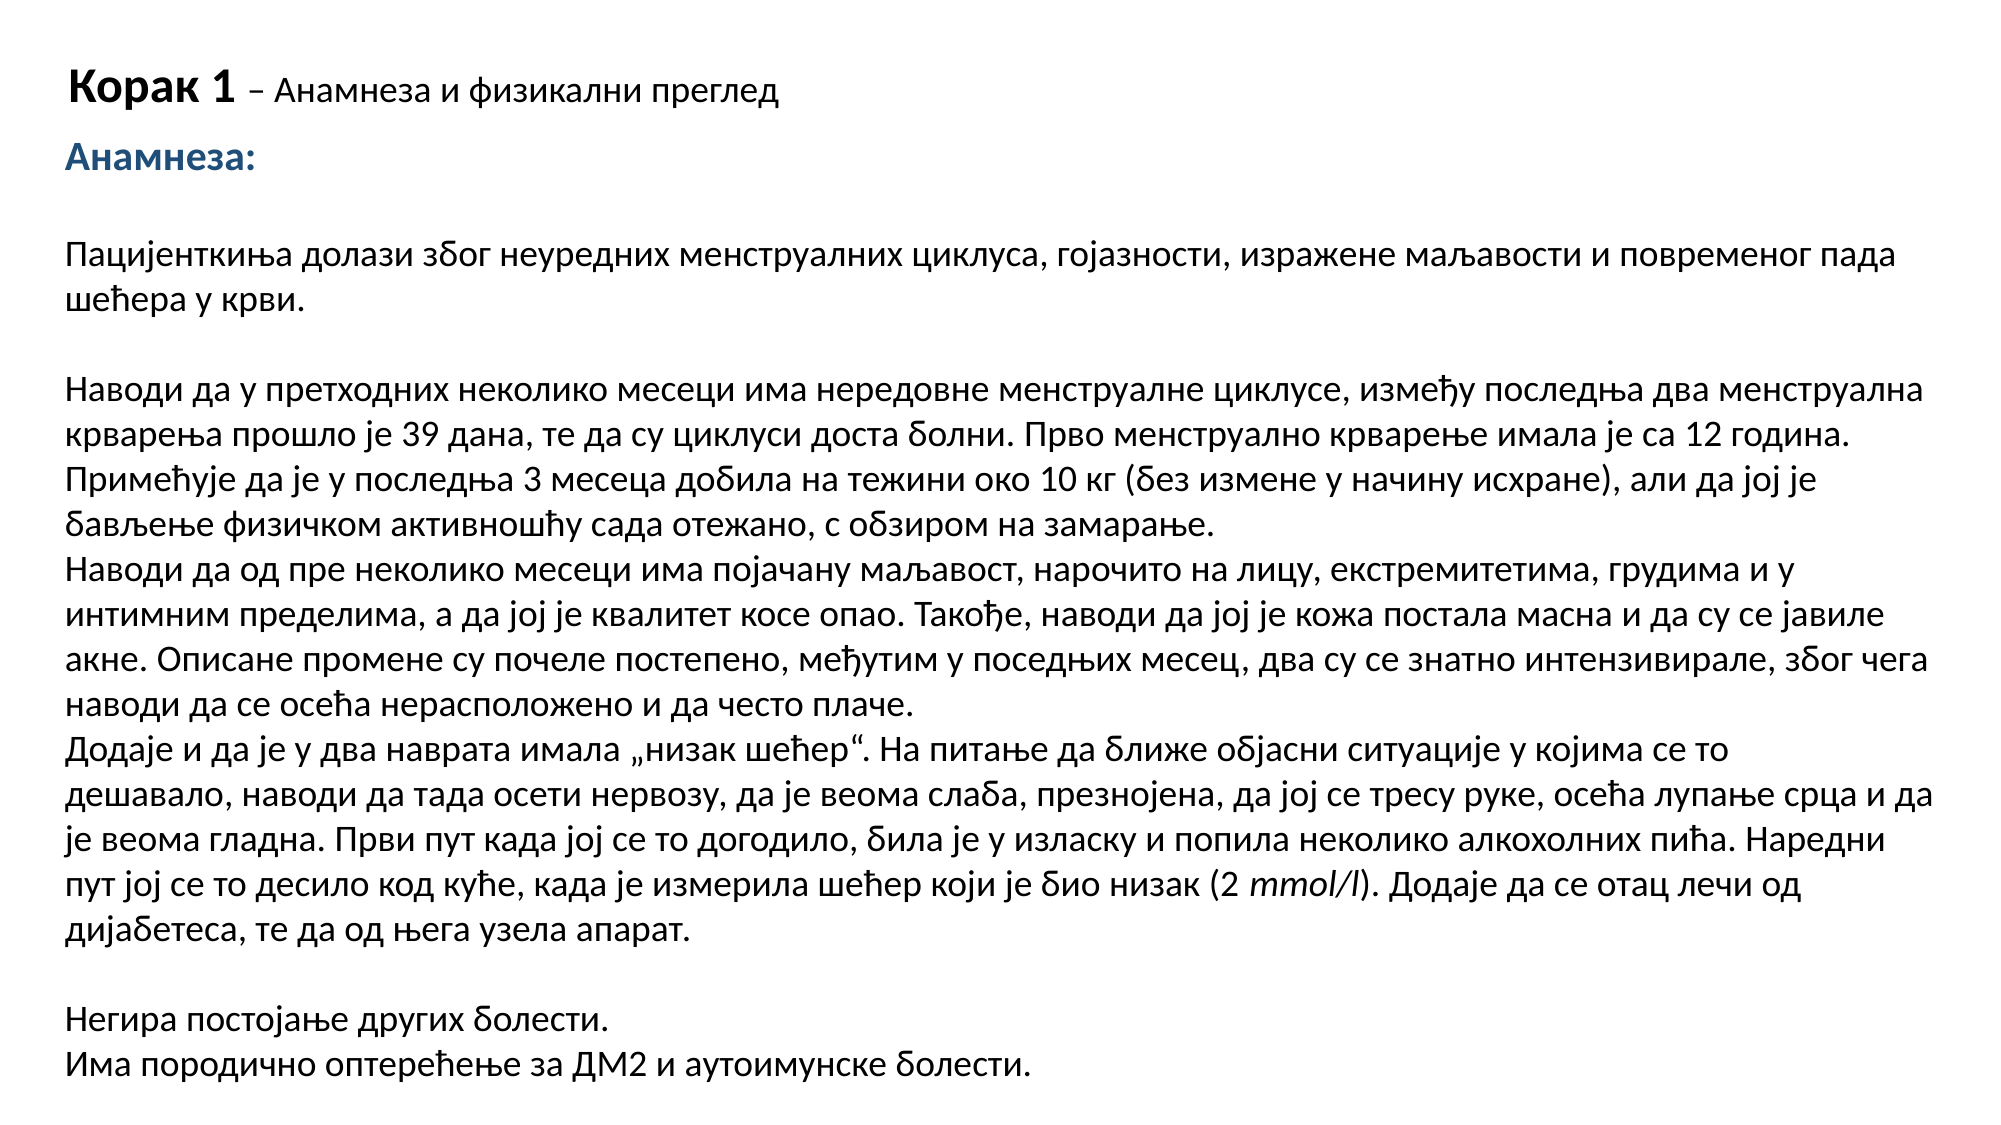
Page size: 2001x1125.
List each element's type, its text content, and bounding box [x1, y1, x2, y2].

text_box Анамнеза: Пацијенткиња долази због неуредних менструалних циклуса, гојазности, изражене маљавости и повременог пада шећера у крви. Наводи да у претходних неколико месеци има нередовне менструалне циклусе, између последња два менструална крварења прошло је 39 дана, те да су циклуси доста болни. Прво менструално крварење имала је са 12 година. Примећује да је у последња 3 месеца добила на тежини око 10 кг (без измене у начину исхране), али да јој је бављење физичком активношћу сада отежано, с обзиром на замарање. Наводи да од пре неколико месеци има појачану маљавост, нарочито на лицу, екстремитетима, грудима и у интимним пределима, а да јој је квалитет косе опао. Такође, наводи да јој је кожа постала масна и да су се јавиле акне. Описане промене су почеле постепено, међутим у поседњих месец, два су се знатно интензивирале, због чега наводи да се осећа нерасположено и да често плаче. Додаје и да је у два наврата имала „низак шећер“. На питање да ближе објасни ситуације у којима се то дешавало, наводи да тада осети нервозу, да је веома слаба, презнојена, да јој се тресу руке, осећа лупање срца и да је веома гладна. Први пут када јој се то догодило, била је у изласку и попила неколико алкохолних пића. Наредни пут јој се то десило код куће, када је измерила шећер који је био низак (2 mmol/l). Додаје да се отац лечи од дијабетеса, те да од њега узела апарат. Негира постојање других болести. Има породично оптерећење за ДМ2 и аутоимунске болести. [50, 121, 1959, 1125]
text_box Корак 1 – Анамнеза и физикални преглед [53, 45, 795, 121]
